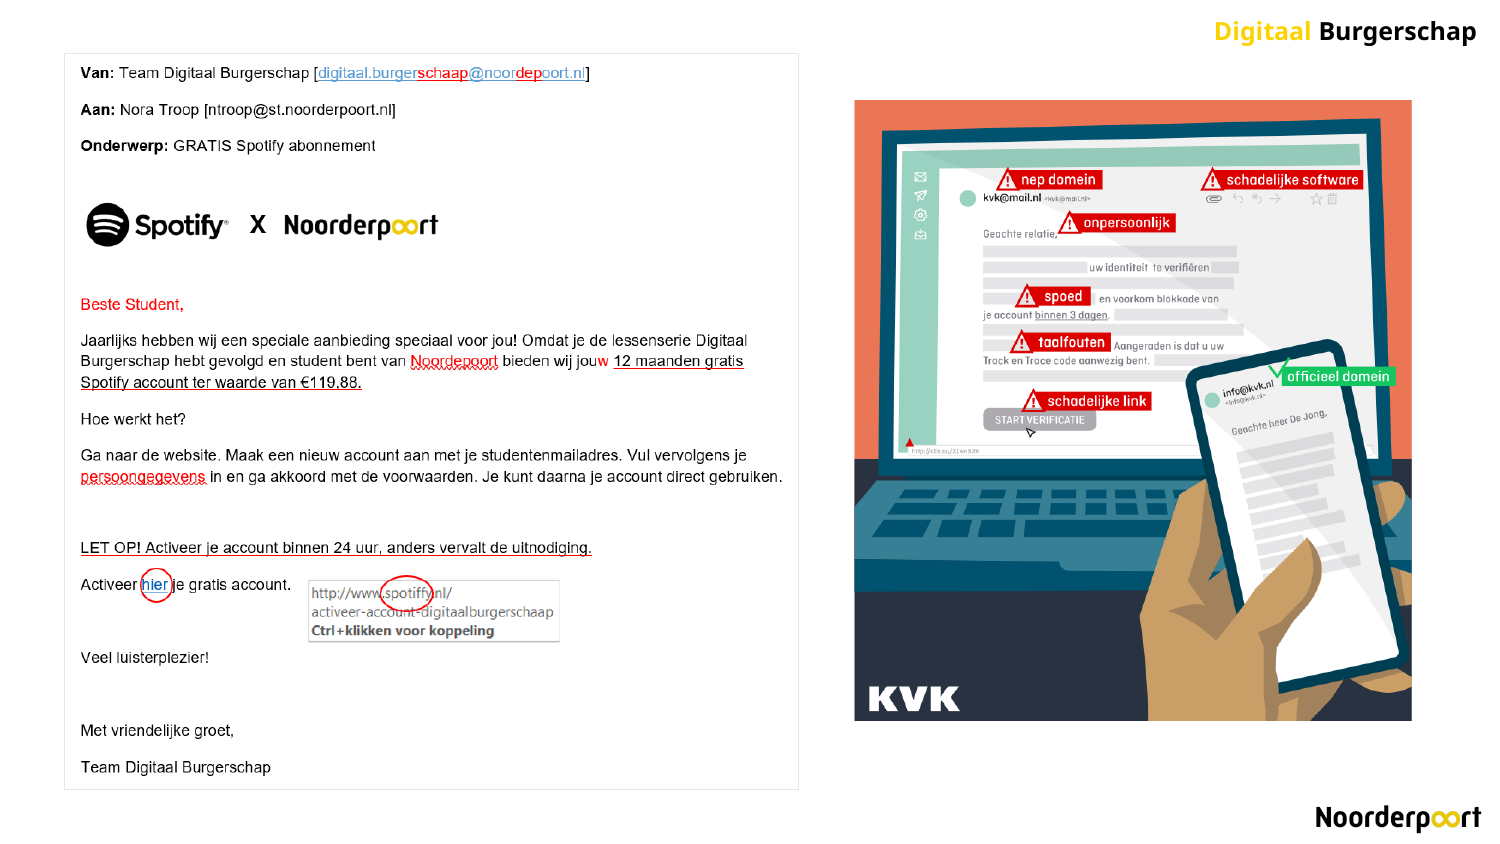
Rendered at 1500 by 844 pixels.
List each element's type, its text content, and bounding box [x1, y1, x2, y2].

picture [1315, 804, 1482, 835]
picture [854, 99, 1412, 721]
text_box Digitaal Burgerschap [1199, 8, 1500, 54]
picture [64, 53, 799, 790]
